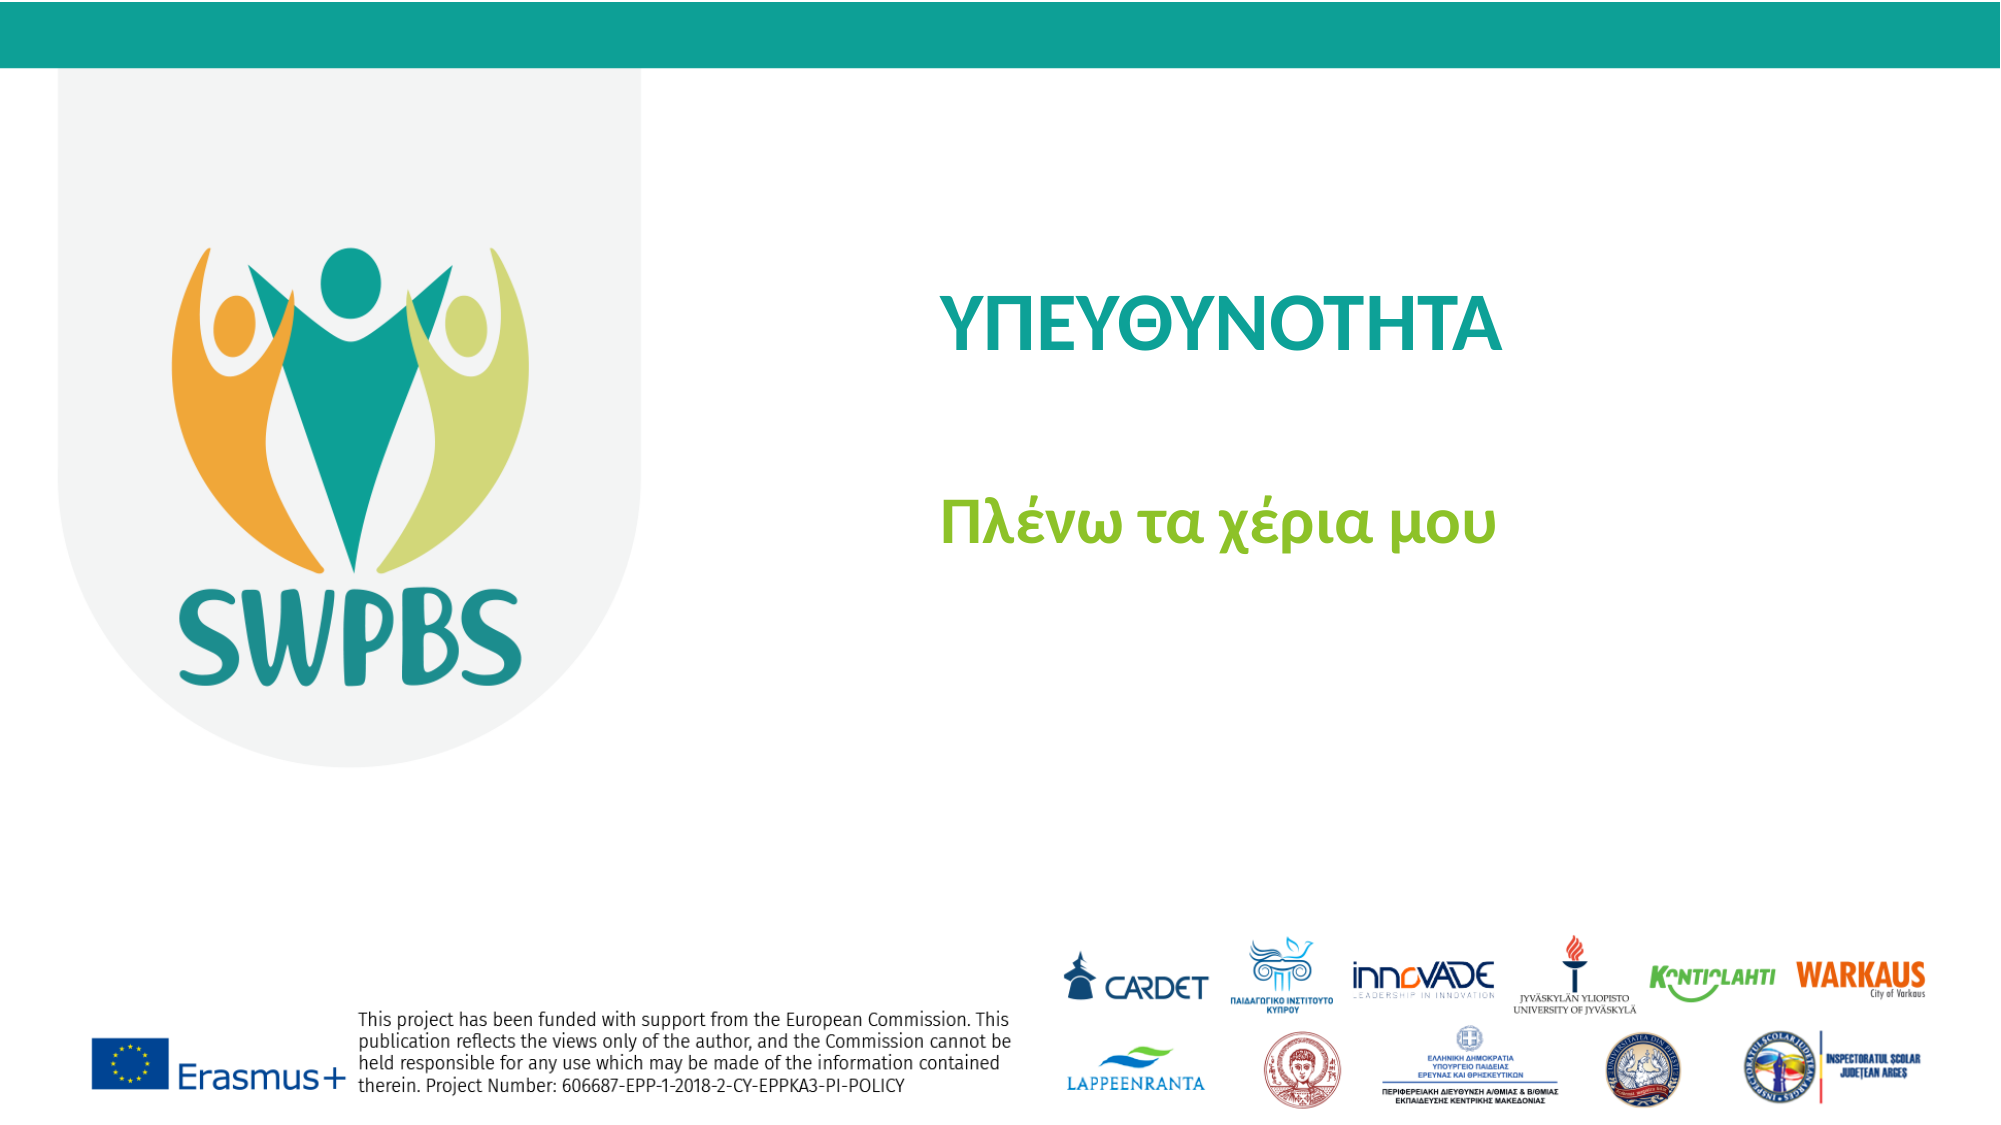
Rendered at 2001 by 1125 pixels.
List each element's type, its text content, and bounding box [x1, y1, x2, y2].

list ΥΠΕΥΘΥΝΟΤΗΤΑ [940, 293, 2000, 471]
picture [0, 2, 2000, 1123]
list Πλένω τα χέρια μου [940, 494, 2000, 672]
